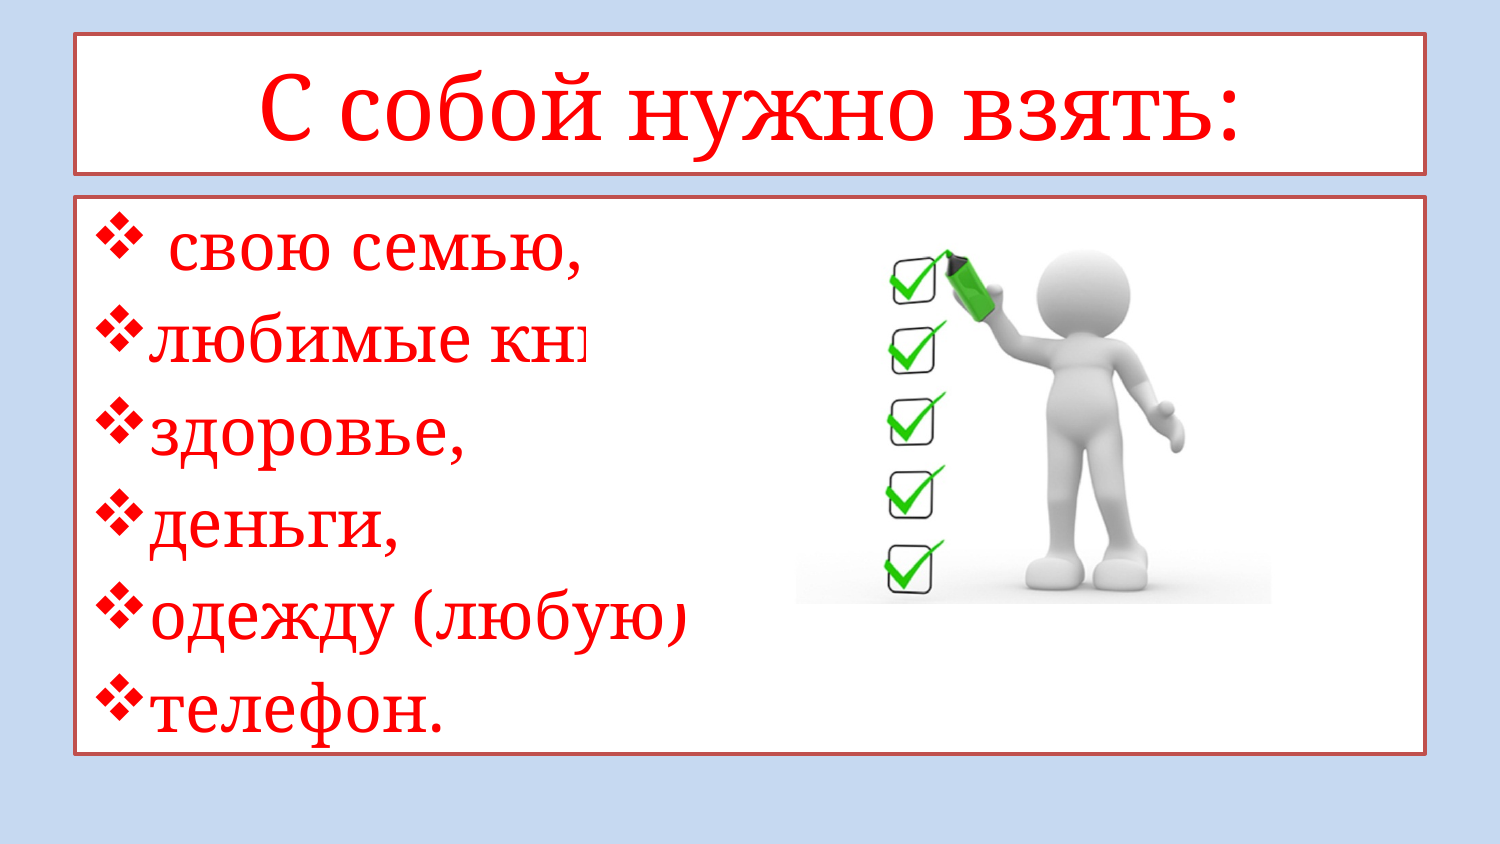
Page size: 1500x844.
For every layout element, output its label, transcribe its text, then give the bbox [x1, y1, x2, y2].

picture [586, 232, 1404, 604]
title С собой нужно взять: [73, 32, 1427, 176]
list свою семью, любимые книги, здоровье, деньги, одежду (любую) телефон. [73, 195, 1427, 756]
